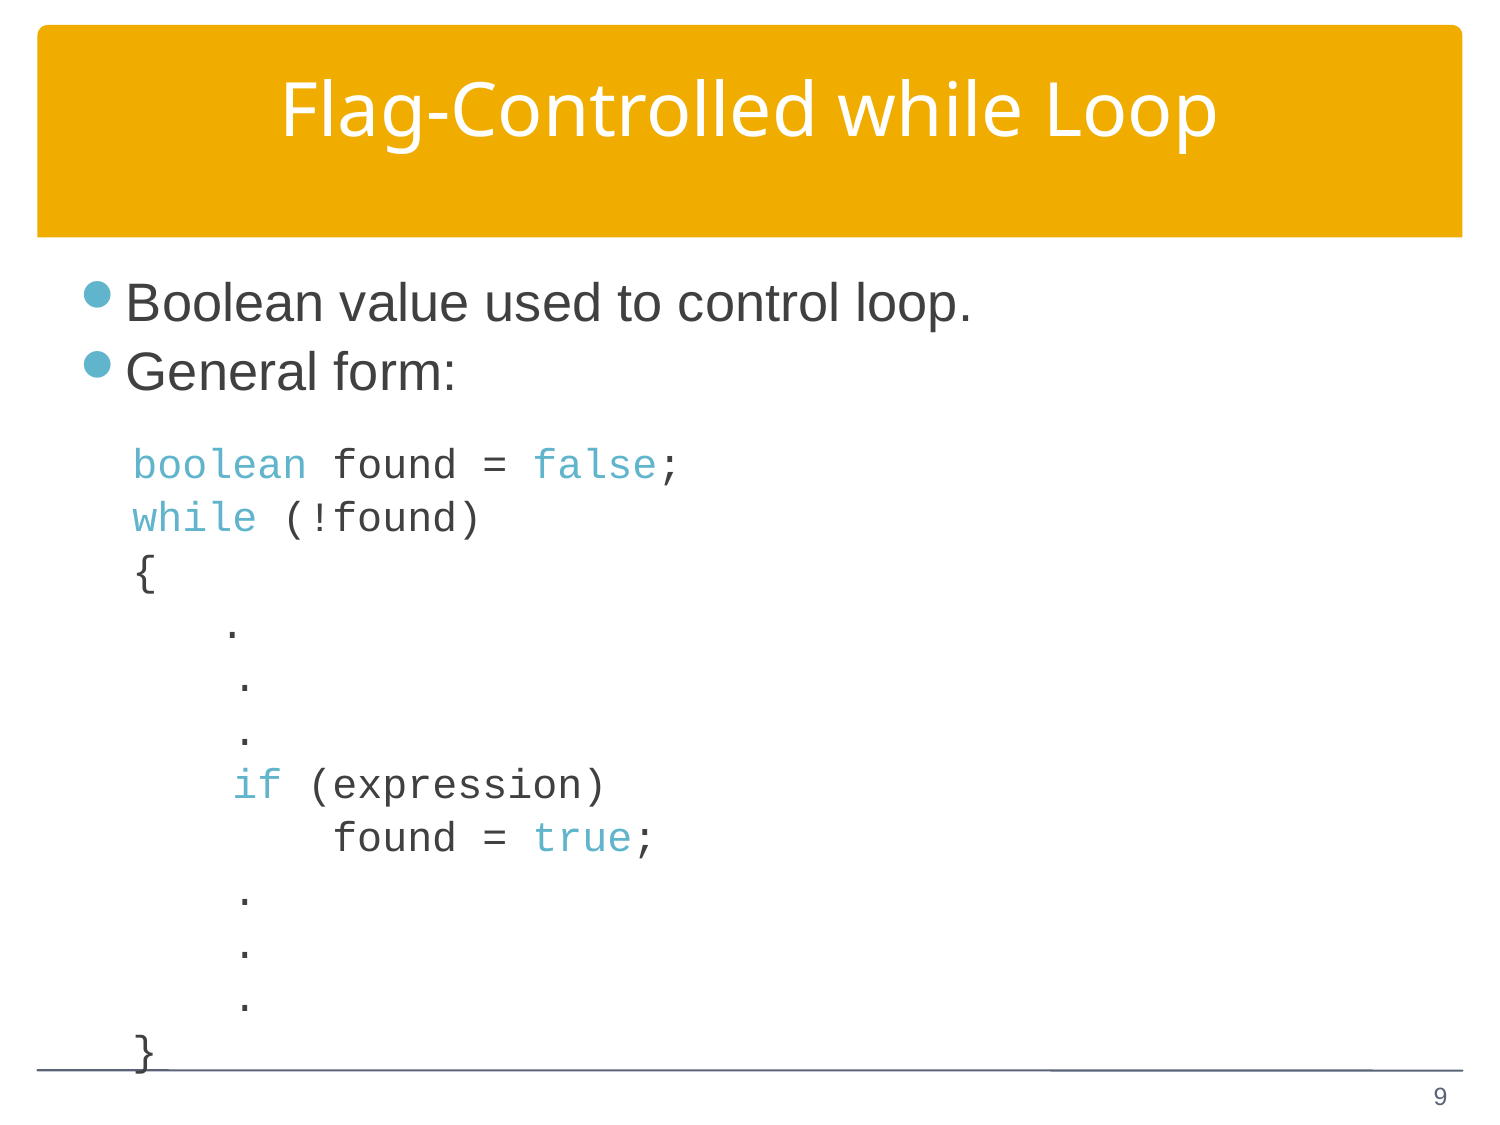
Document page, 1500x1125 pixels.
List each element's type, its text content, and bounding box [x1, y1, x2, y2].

slide_number 9 [1112, 1069, 1463, 1123]
list Boolean value used to control loop. General form: boolean found = false; while (!found) { . . . if (expression) found = true; . . . } [64, 266, 1321, 1076]
title Flag-Controlled while Loop [112, 37, 1388, 176]
